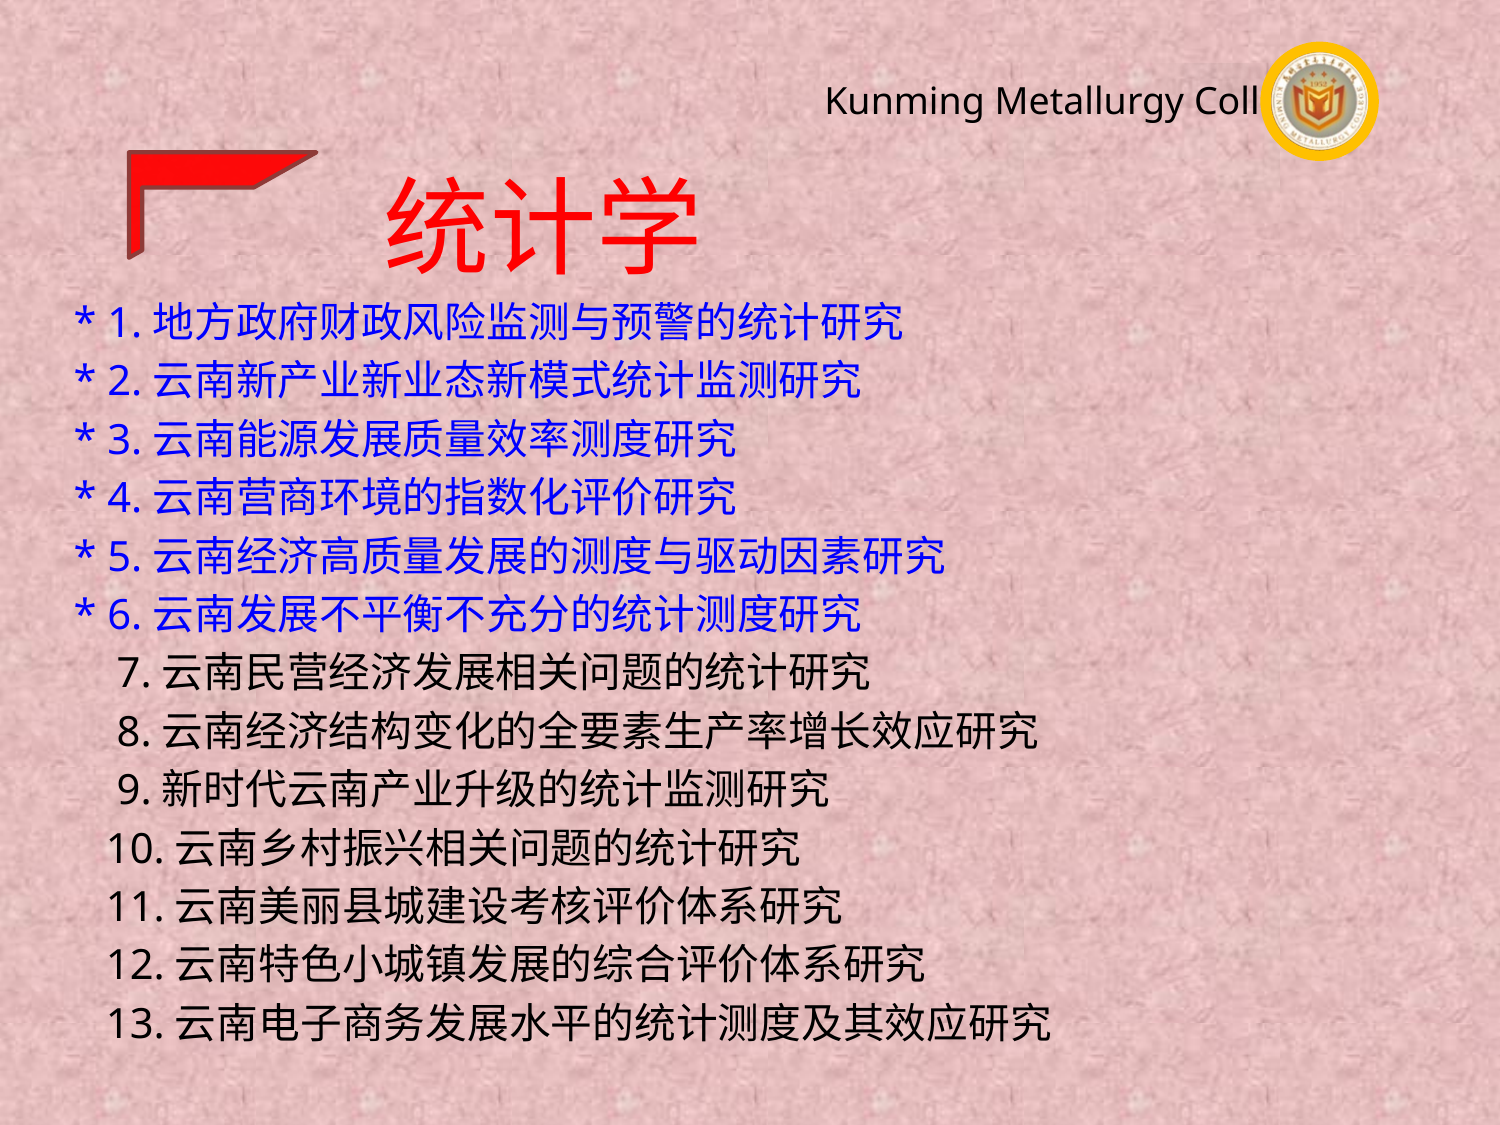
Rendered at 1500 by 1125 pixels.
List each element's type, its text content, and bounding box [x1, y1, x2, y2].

picture [0, 0, 1500, 1125]
text_box [126, 150, 319, 260]
list 统计学 * 1.地方政府财政风险监测与预警的统计研究 * 2.云南新产业新业态新模式统计监测研究 * 3.云南能源发展质量效率测度研究 * 4.云南营商环境的指数化评价研究 * 5.云南经济高质量发展的测度与驱动因素研究 * 6.云南发展不平衡不充分的统计测度研究 7.云南民营经济发展相关问题的统计研究 8.云南经济结构变化的全要素生产率增长效应研究 9.新时代云南产业升级的统计监测研究 10.云南乡村振兴相关问题的统计研究 11.云南美丽县城建设考核评价体系研究 12.云南特色小城镇发展的综合评价体系研究 13.云南电子商务发展水平的统计测度及其效应研究 [58, 152, 1409, 1125]
title Kunming Metallurgy College [75, 23, 1442, 176]
picture [1265, 46, 1374, 156]
